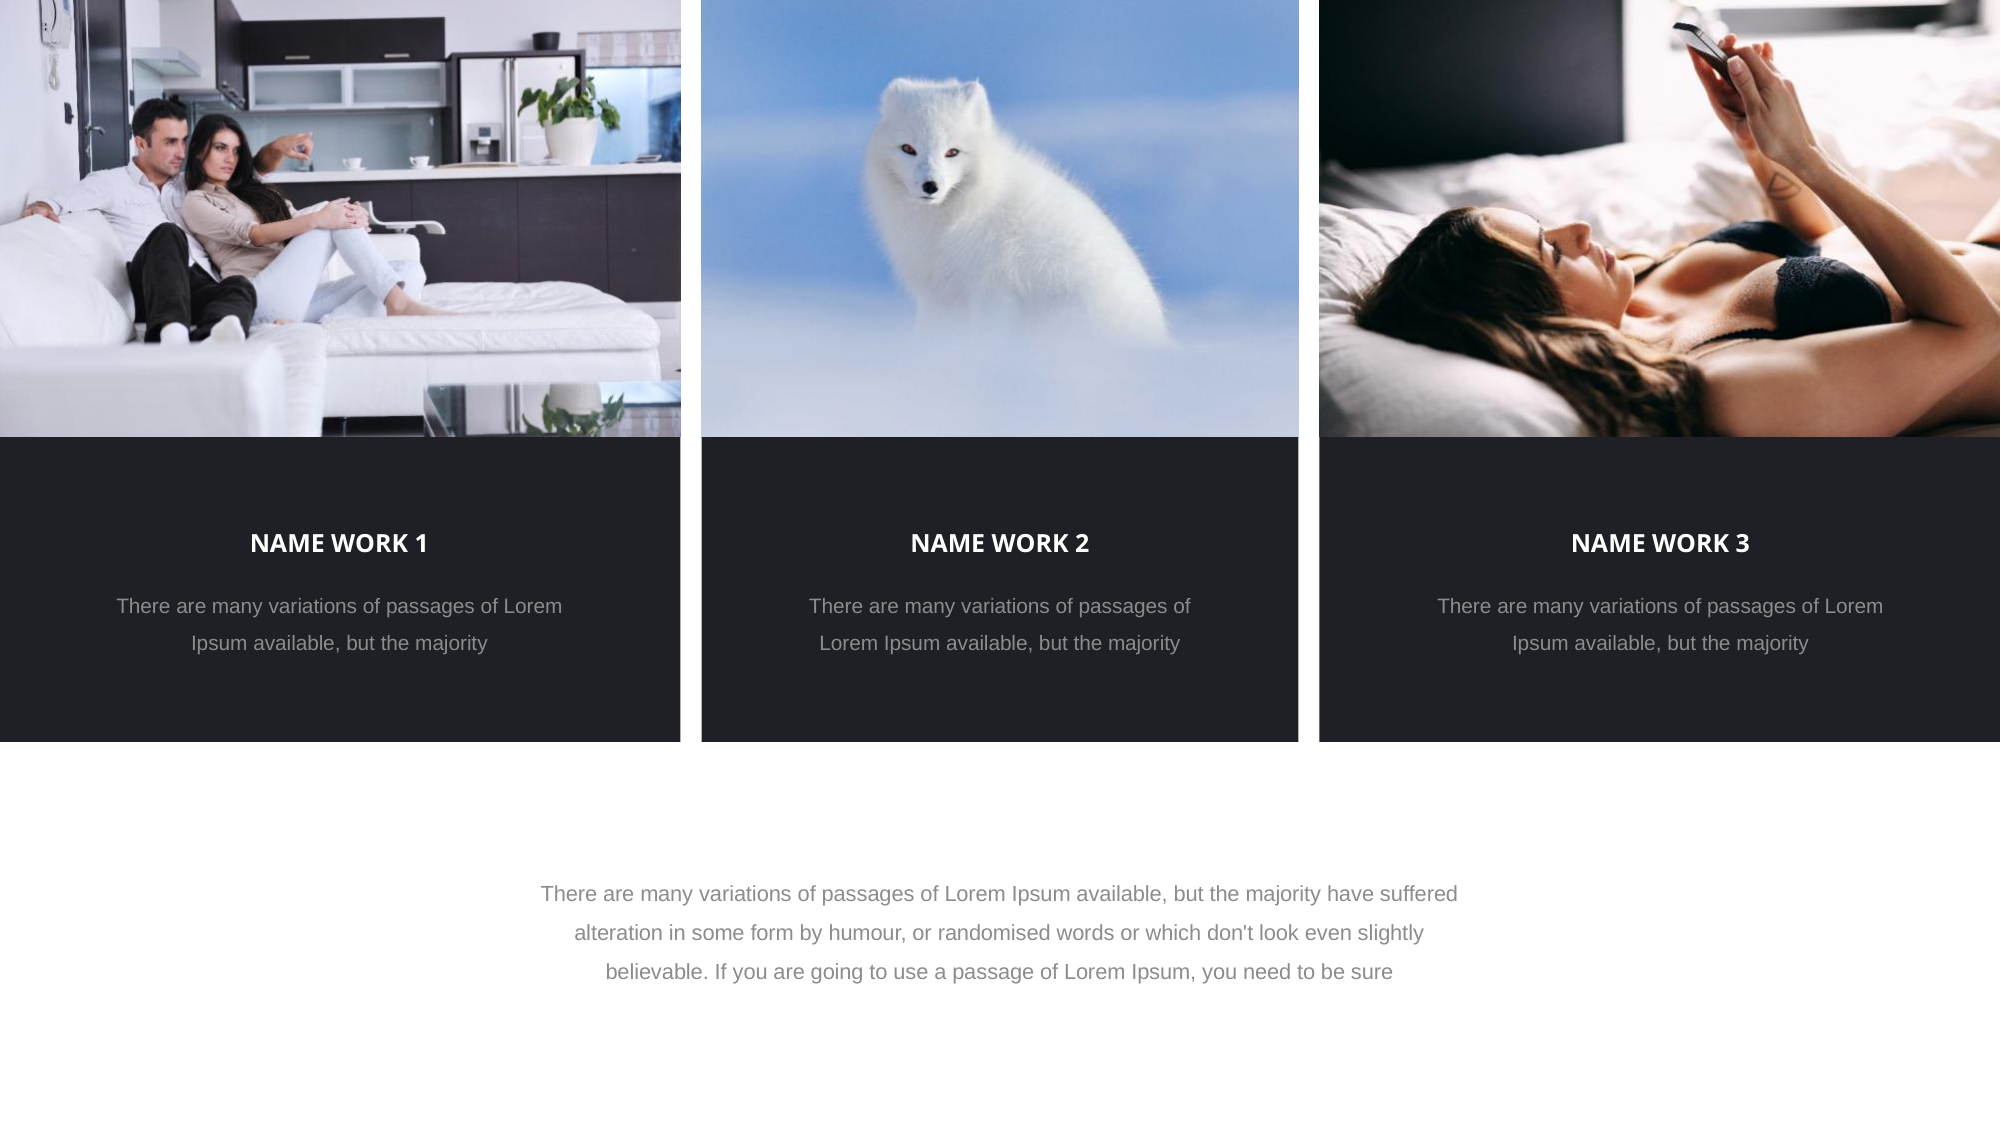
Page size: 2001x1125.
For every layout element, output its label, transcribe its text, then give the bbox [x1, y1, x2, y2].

text_box [701, 442, 1299, 742]
text_box There are many variations of passages of Lorem Ipsum available, but the majority [110, 573, 569, 661]
text_box There are many variations of passages of Lorem Ipsum available, but the majority [803, 573, 1197, 661]
text_box Name work 1 [243, 527, 435, 564]
text_box [1319, 442, 2000, 742]
text_box [0, 443, 681, 742]
text_box There are many variations of passages of Lorem Ipsum available, but the majority have suffered alteration in some form by humour, or randomised words or which don't look even slightly believable. If you are going to use a passage of Lorem Ipsum, you need to be sure [534, 860, 1466, 990]
picture [701, 0, 1299, 437]
text_box Name work 3 [1564, 527, 1756, 564]
picture [1318, 0, 2000, 437]
picture [0, 0, 681, 437]
text_box Name work 2 [904, 527, 1096, 564]
text_box There are many variations of passages of Lorem Ipsum available, but the majority [1431, 573, 1890, 661]
